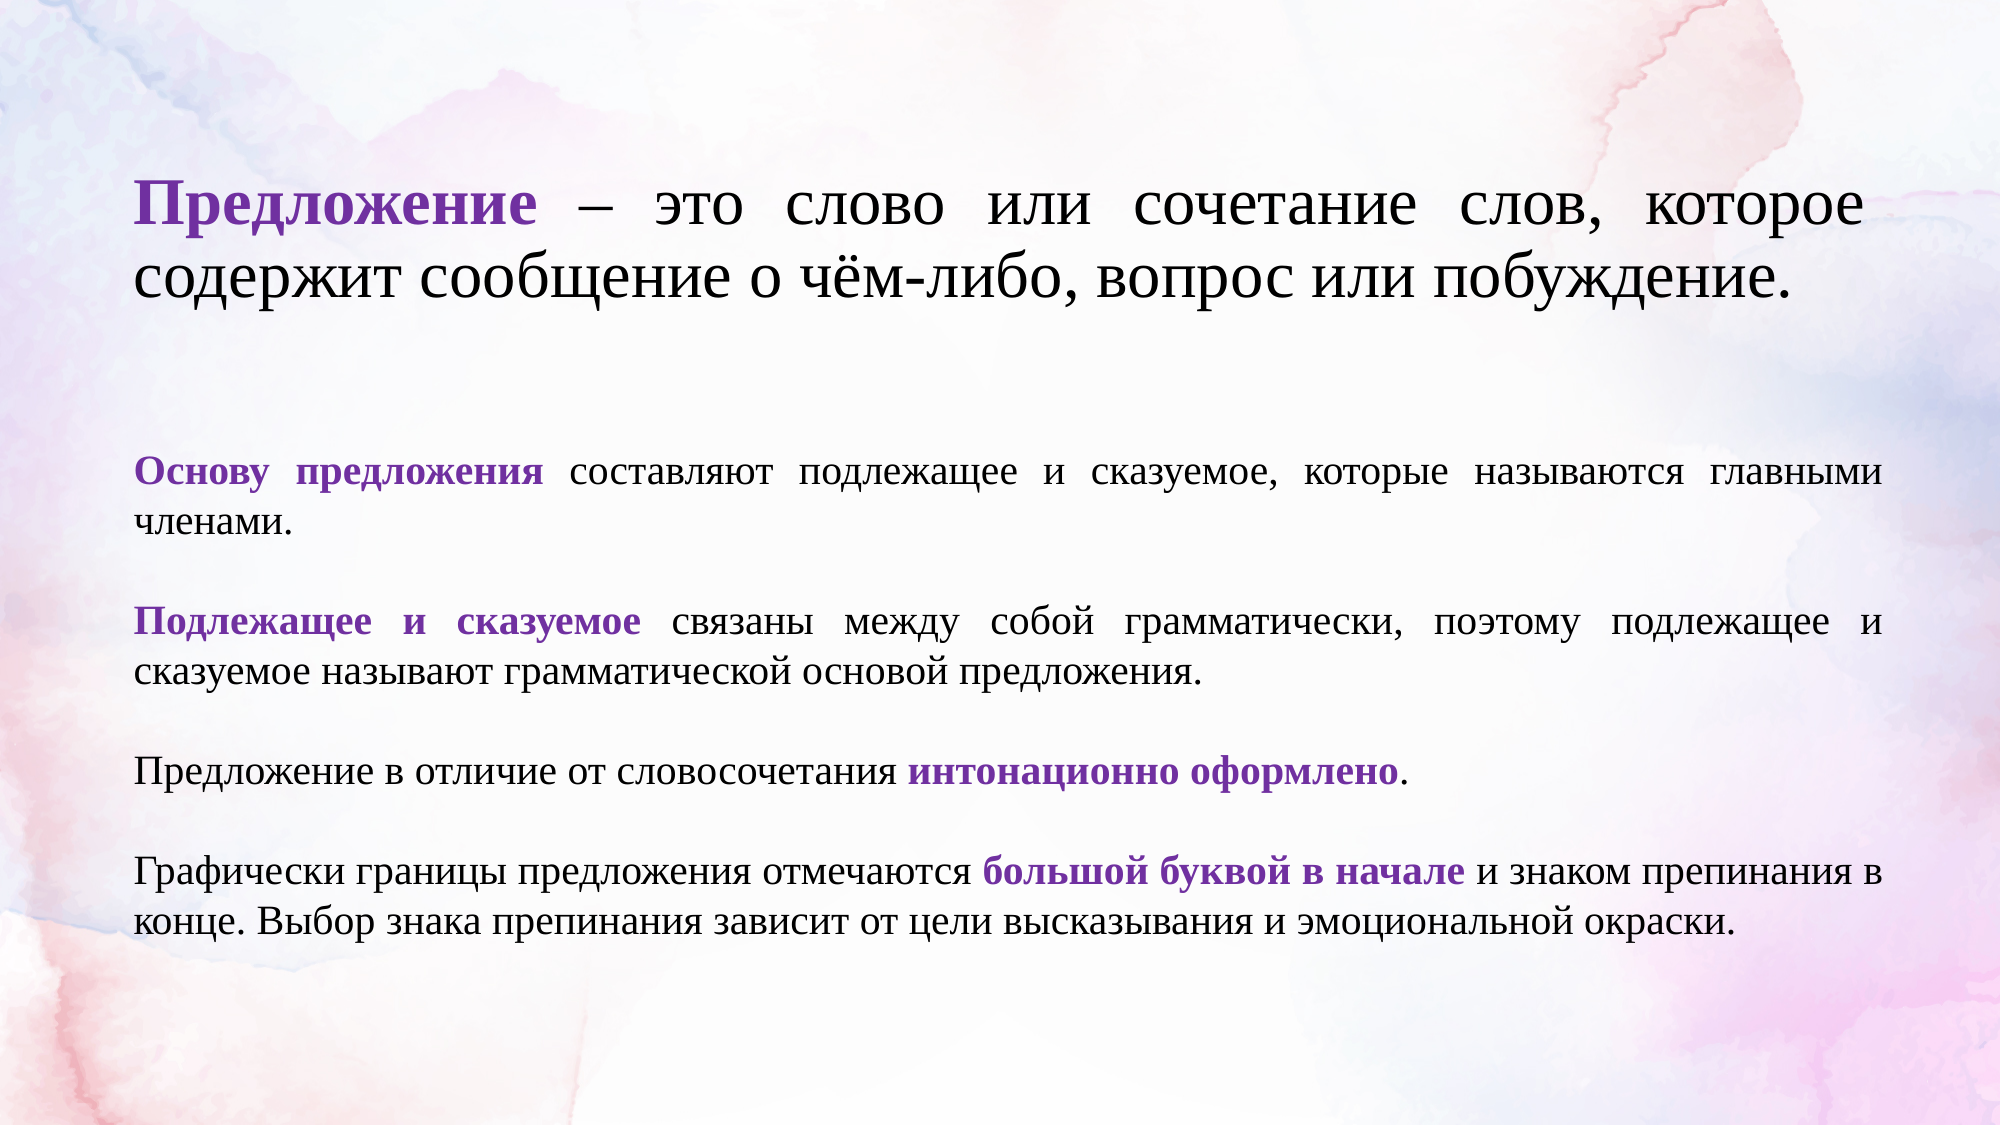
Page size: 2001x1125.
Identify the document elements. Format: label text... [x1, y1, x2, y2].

title Предложение – это слово или сочетание слов, которое содержит сообщение о чём-либо, вопрос или побуждение. [118, 82, 1883, 397]
text_box Основу предложения составляют подлежащее и сказуемое, которые называются главными членами. Подлежащее и сказуемое связаны между собой грамматически, поэтому подлежащее и сказуемое называют грамматической основой предложения. Предложение в отличие от словосочетания интонационно оформлено. Графически границы предложения отмечаются большой буквой в начале и знаком препинания в конце. Выбор знака препинания зависит от цели высказывания и эмоциональной окраски. [118, 435, 1898, 951]
picture [0, 0, 2000, 1125]
